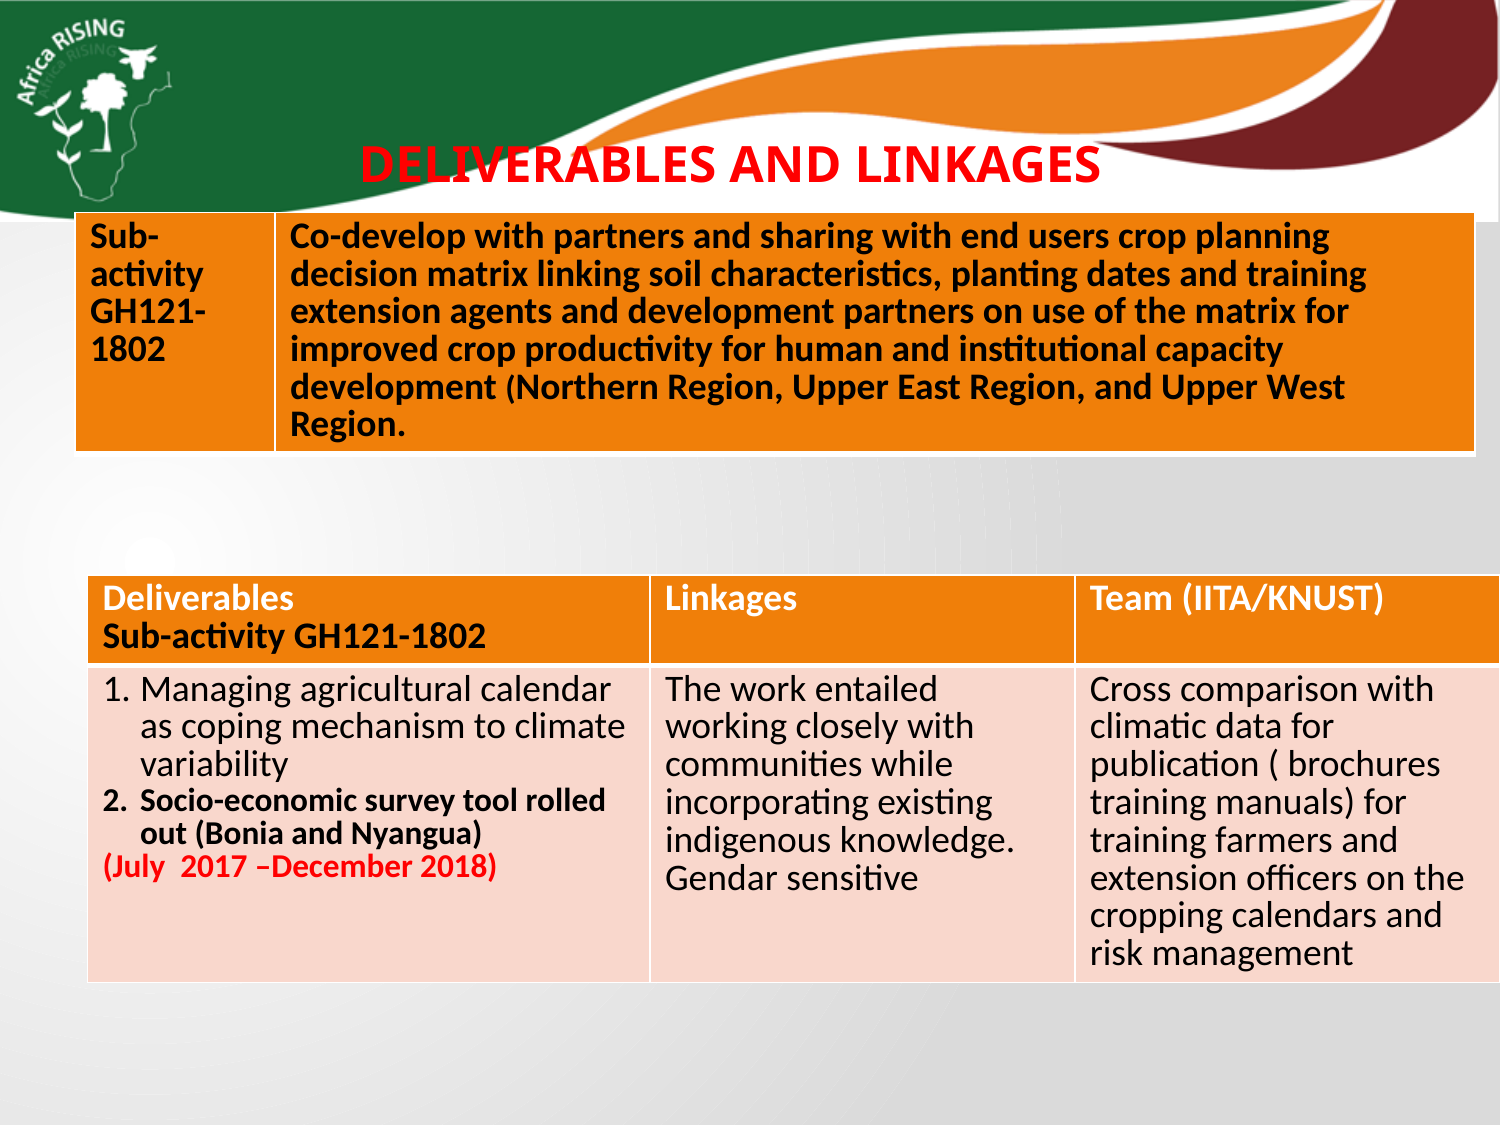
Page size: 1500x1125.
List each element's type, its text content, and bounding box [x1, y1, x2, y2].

table_header Co-develop with partners and sharing with end users crop planning decision matrix linking soil characteristics, planting dates and training extension agents and development partners on use of the matrix for improved crop productivity for human and institutional capacity development (Northern Region, Upper East Region, and Upper West Region. [276, 213, 1474, 451]
list DELIVERABLES AND LINKAGES [324, 125, 1500, 200]
table_cell The work entailed working closely with communities while incorporating existing indigenous knowledge. Gendar sensitive [651, 668, 1074, 982]
table_header Sub-activity GH121-1802 [76, 213, 274, 451]
table_header Deliverables Sub-activity GH121-1802 [88, 576, 649, 663]
table_cell Managing agricultural calendar as coping mechanism to climate variability Socio-economic survey tool rolled out (Bonia and Nyangua) (July 2017 –December 2018) [88, 668, 649, 982]
table_cell Cross comparison with climatic data for publication ( brochures training manuals) for training farmers and extension officers on the cropping calendars and risk management [1076, 668, 1499, 982]
table_header Team (IITA/KNUST) [1076, 576, 1499, 663]
picture [0, 0, 1499, 222]
table_header Linkages [651, 576, 1074, 663]
